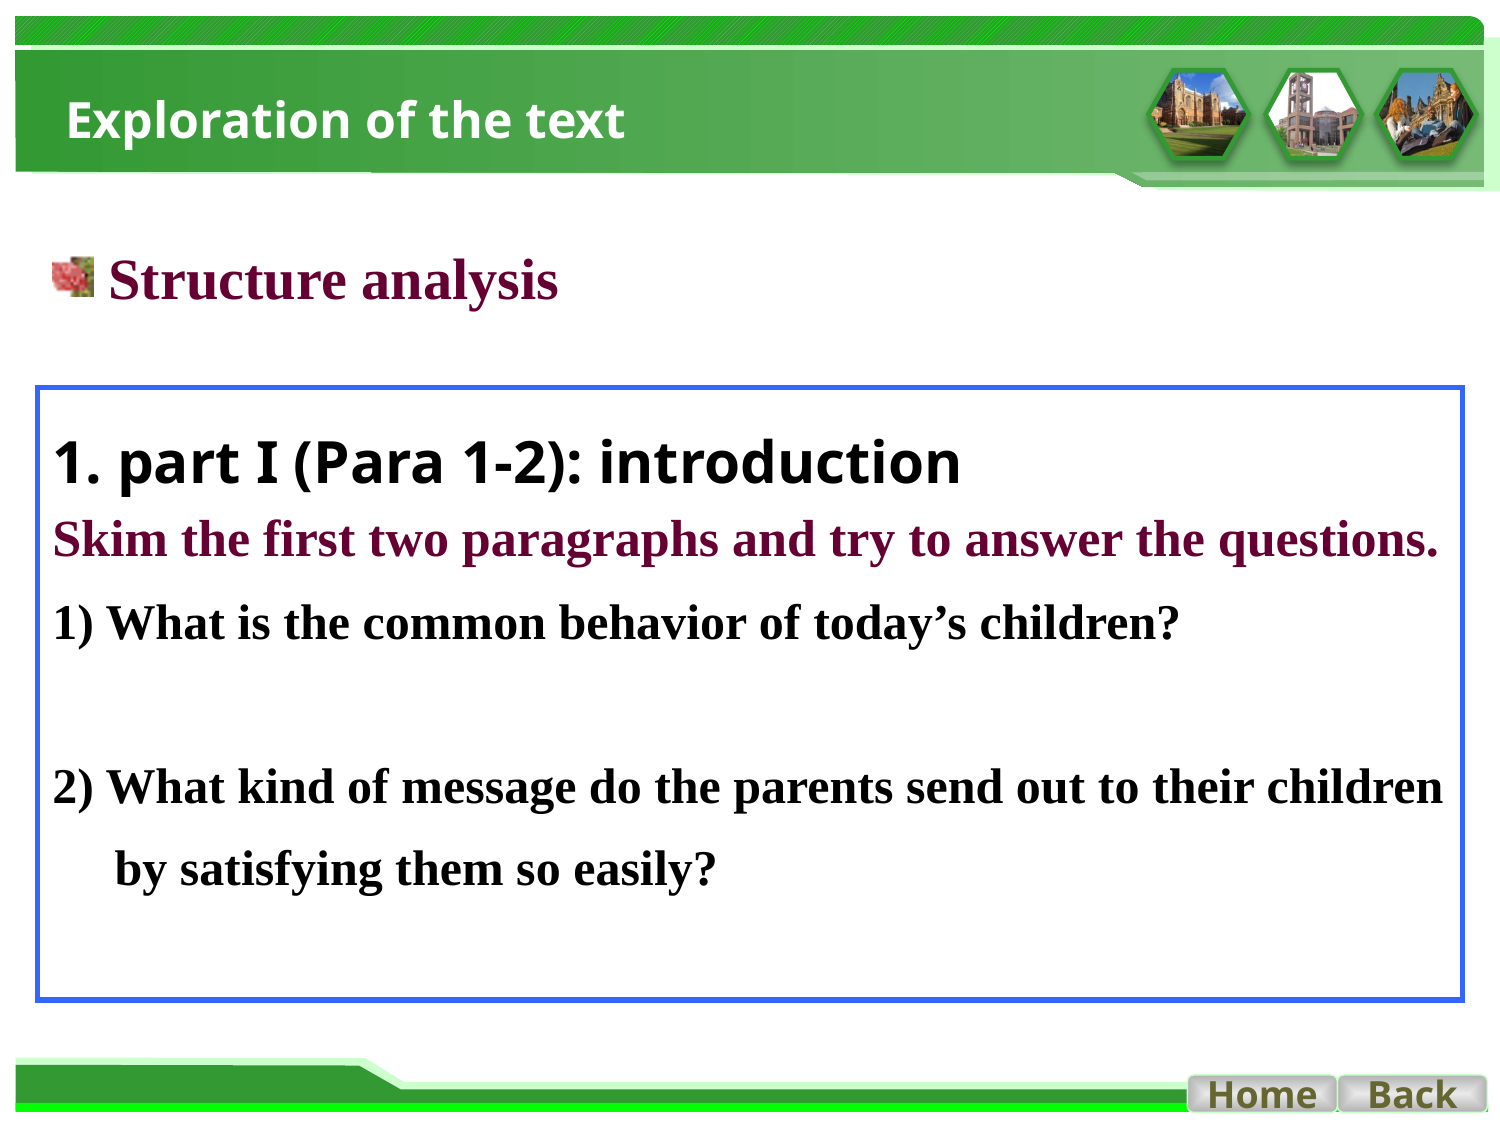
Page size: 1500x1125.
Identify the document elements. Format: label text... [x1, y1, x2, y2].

list Structure analysis 1. part I (Para 1-2): introduction [37, 212, 1438, 387]
picture [1291, 73, 1358, 155]
picture [52, 255, 94, 297]
text_box Skim the first two paragraphs and try to answer the questions. 1) What is the common behavior of today’s children? 2) What kind of message do the parents send out to their children by satisfying them so easily? [37, 387, 1463, 1000]
text_box Back [1337, 1074, 1488, 1113]
picture [1380, 73, 1473, 155]
text_box Home [1187, 1074, 1338, 1113]
title Exploration of the text [49, 74, 1326, 163]
